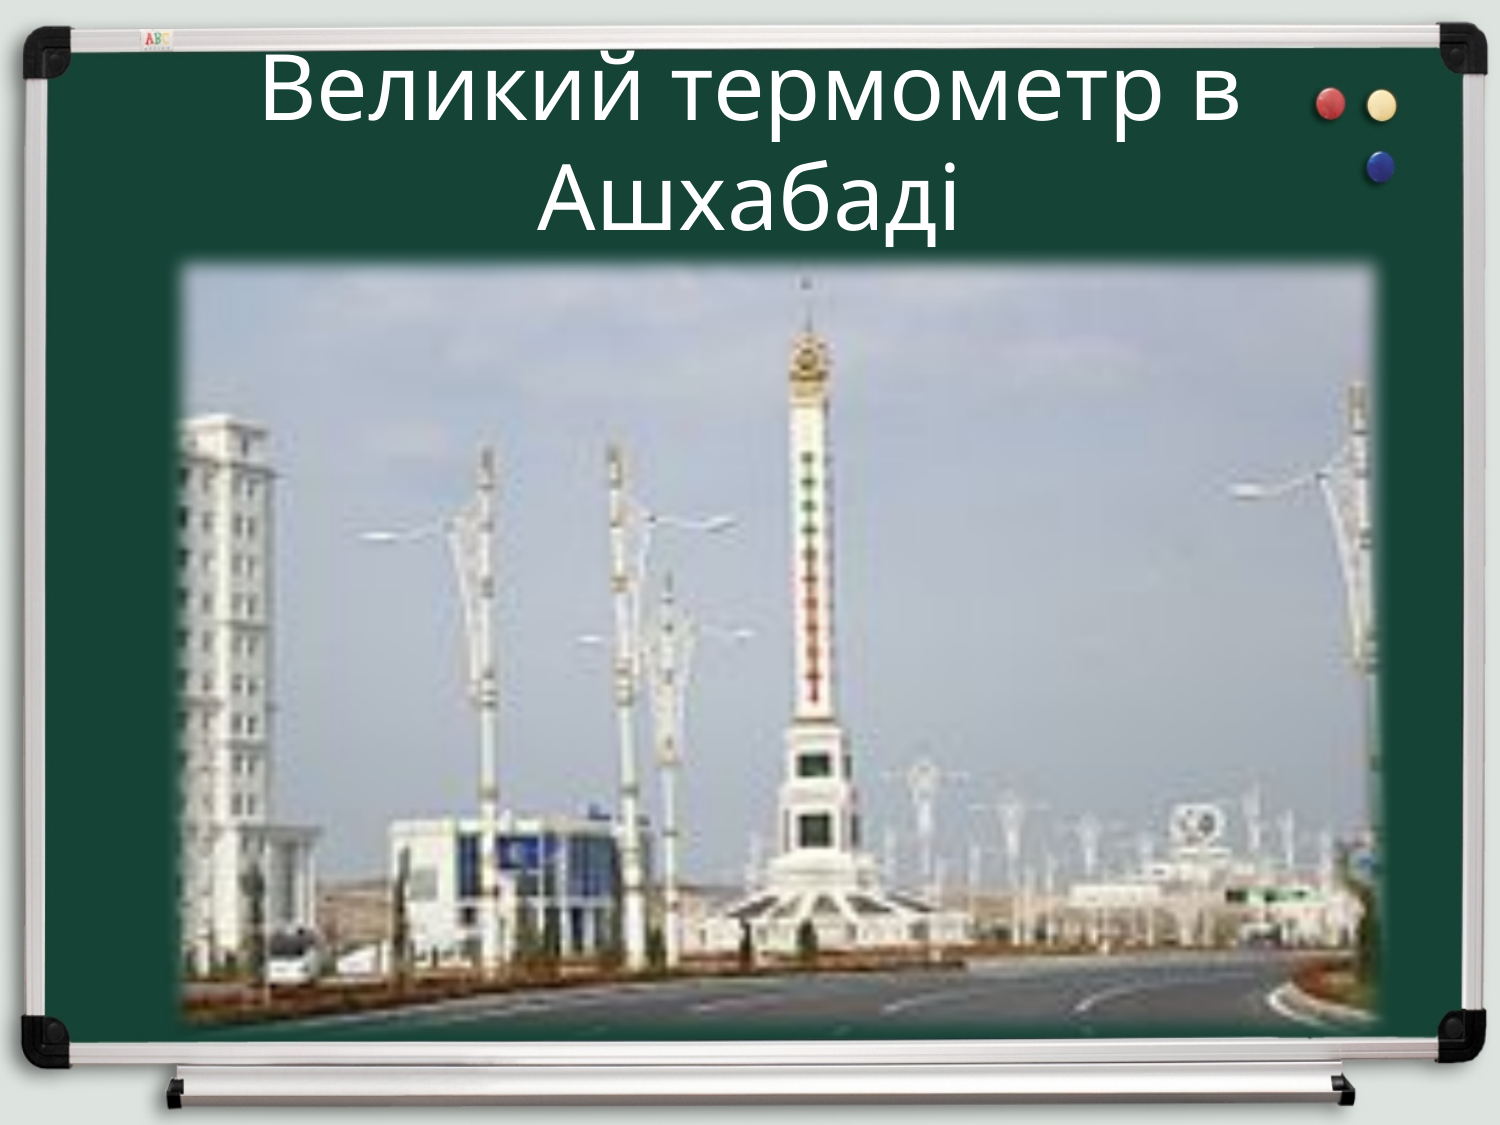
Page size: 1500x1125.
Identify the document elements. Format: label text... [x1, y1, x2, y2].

picture [0, 0, 1500, 1125]
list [163, 245, 1395, 1044]
title Великий термометр в Ашхабаді [74, 44, 1426, 233]
